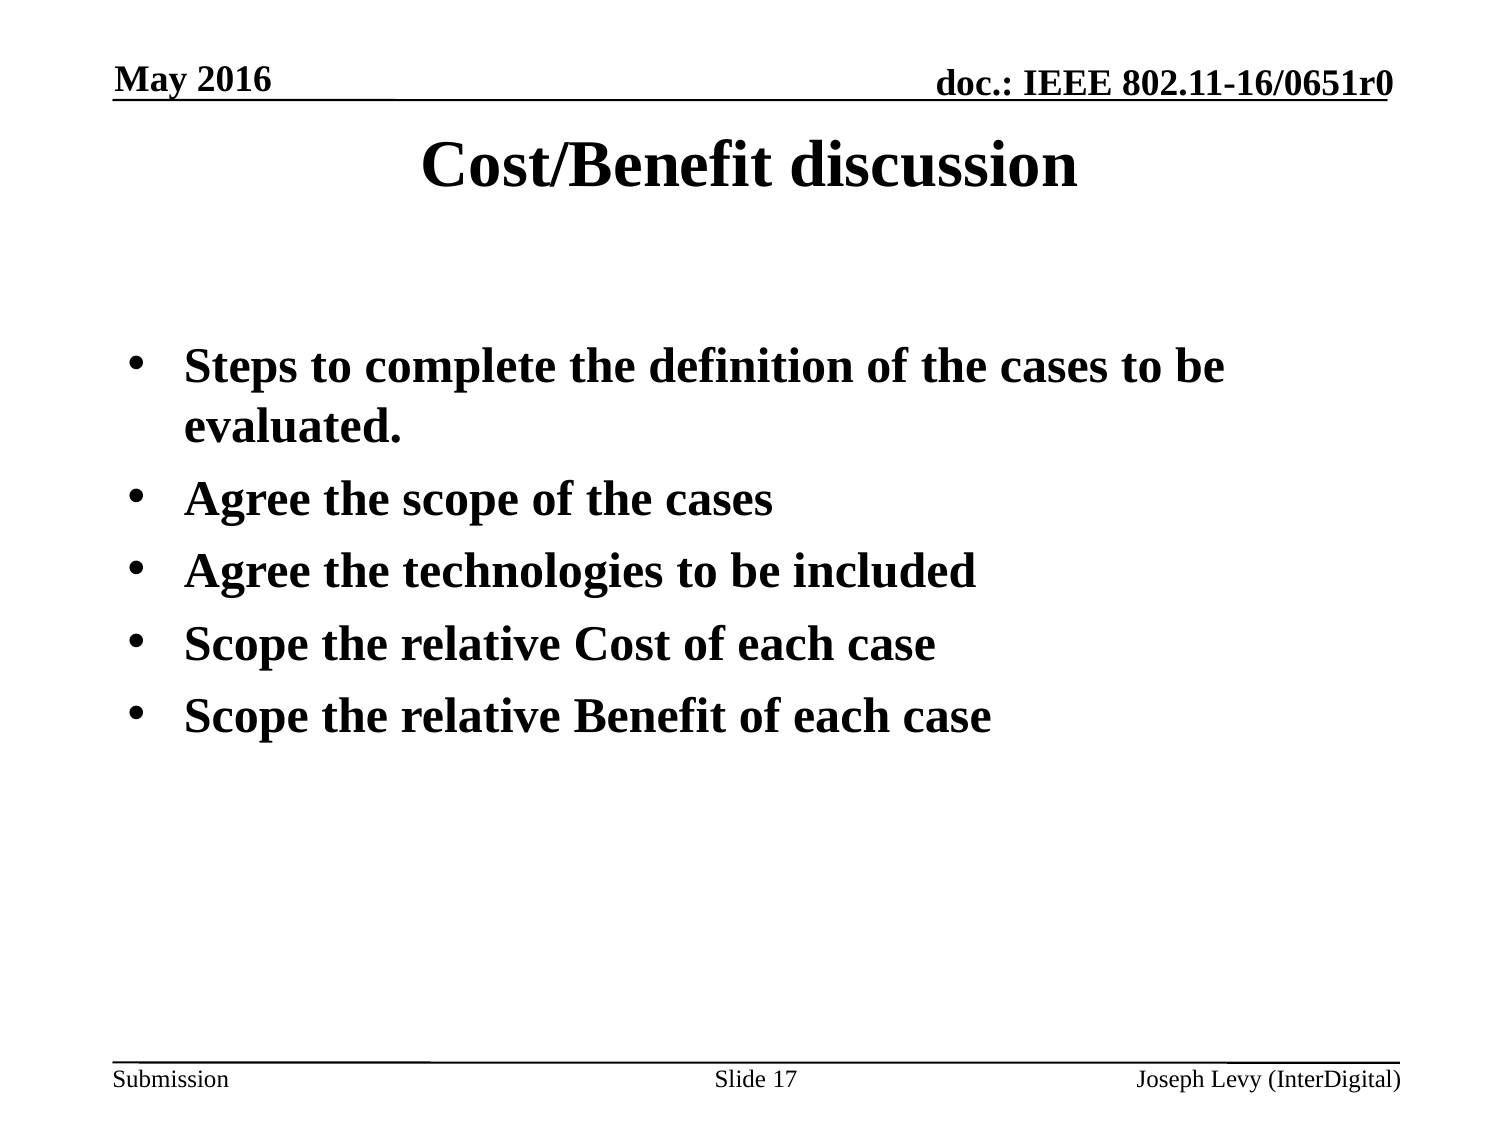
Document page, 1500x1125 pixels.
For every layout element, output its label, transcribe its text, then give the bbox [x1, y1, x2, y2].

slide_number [114, 54, 423, 100]
slide_number Slide 17 [712, 1061, 800, 1123]
footer Joseph Levy (InterDigital) [878, 1061, 1402, 1093]
title Cost/Benefit discussion [112, 112, 1388, 288]
list Steps to complete the definition of the cases to be evaluated. Agree the scope of the cases Agree the technologies to be included Scope the relative Cost of each case Scope the relative Benefit of each case [112, 324, 1388, 1000]
